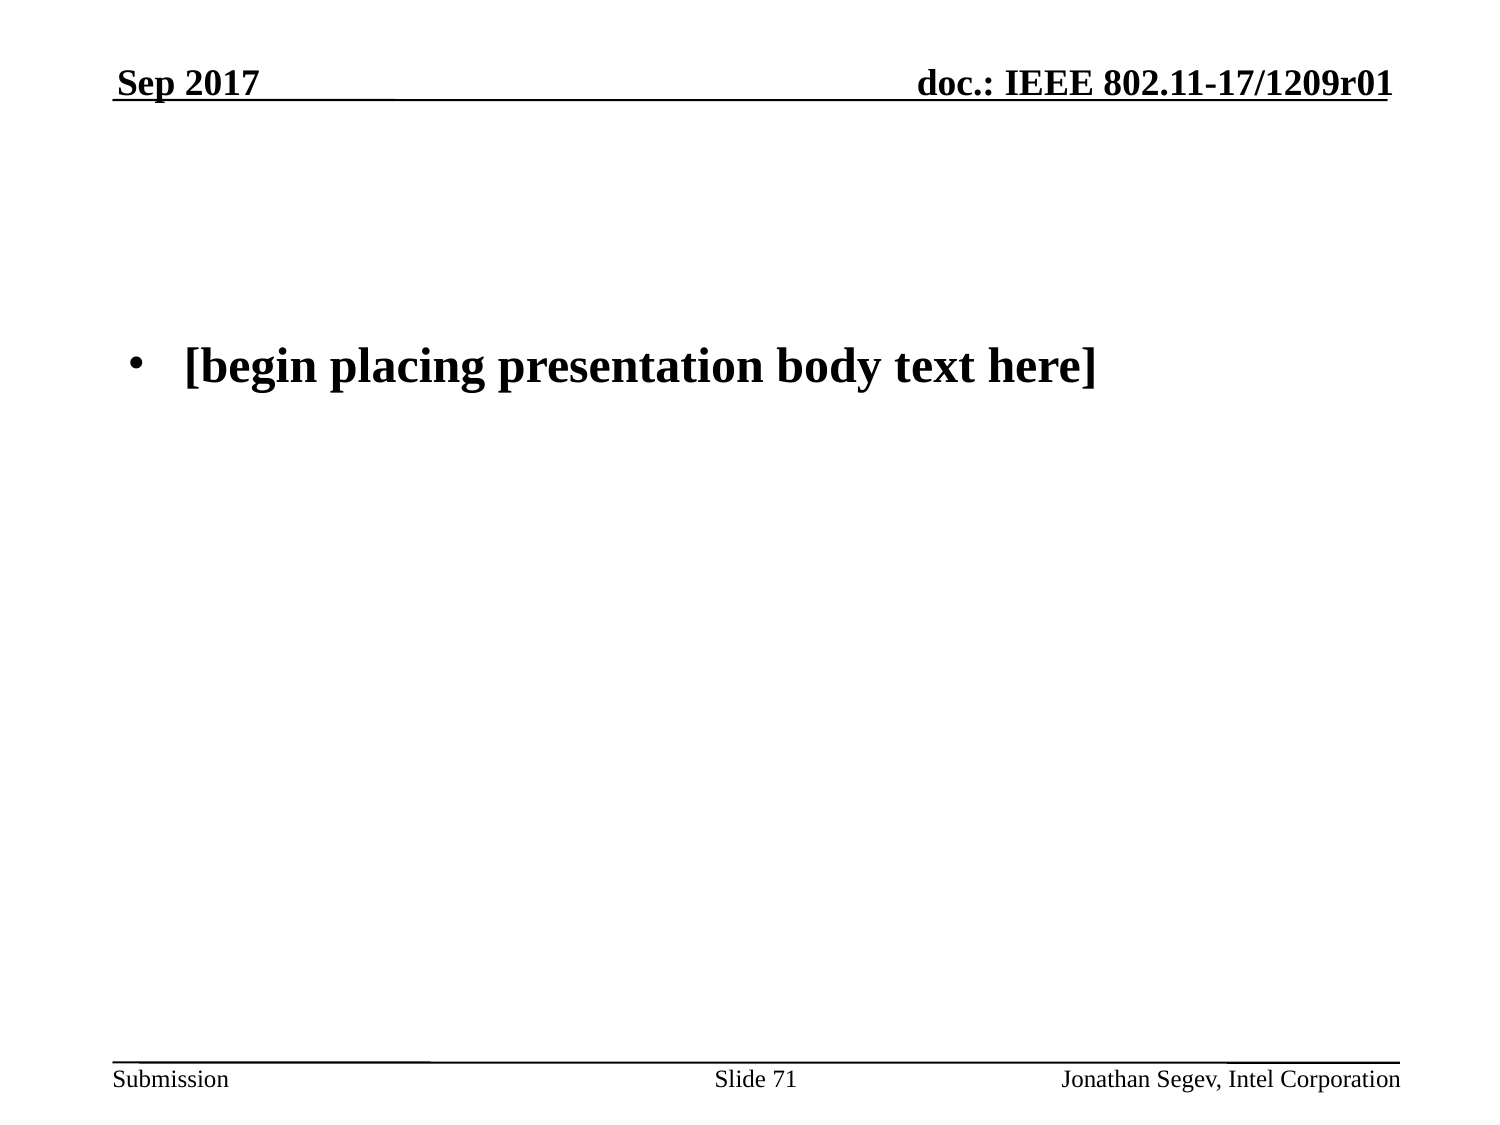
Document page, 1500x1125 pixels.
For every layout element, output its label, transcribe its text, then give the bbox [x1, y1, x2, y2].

slide_number Slide 71 [712, 1061, 800, 1123]
footer Jonathan Segev, Intel Corporation [1031, 1061, 1402, 1093]
list [begin placing presentation body text here] [112, 324, 1388, 1001]
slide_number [116, 58, 507, 104]
